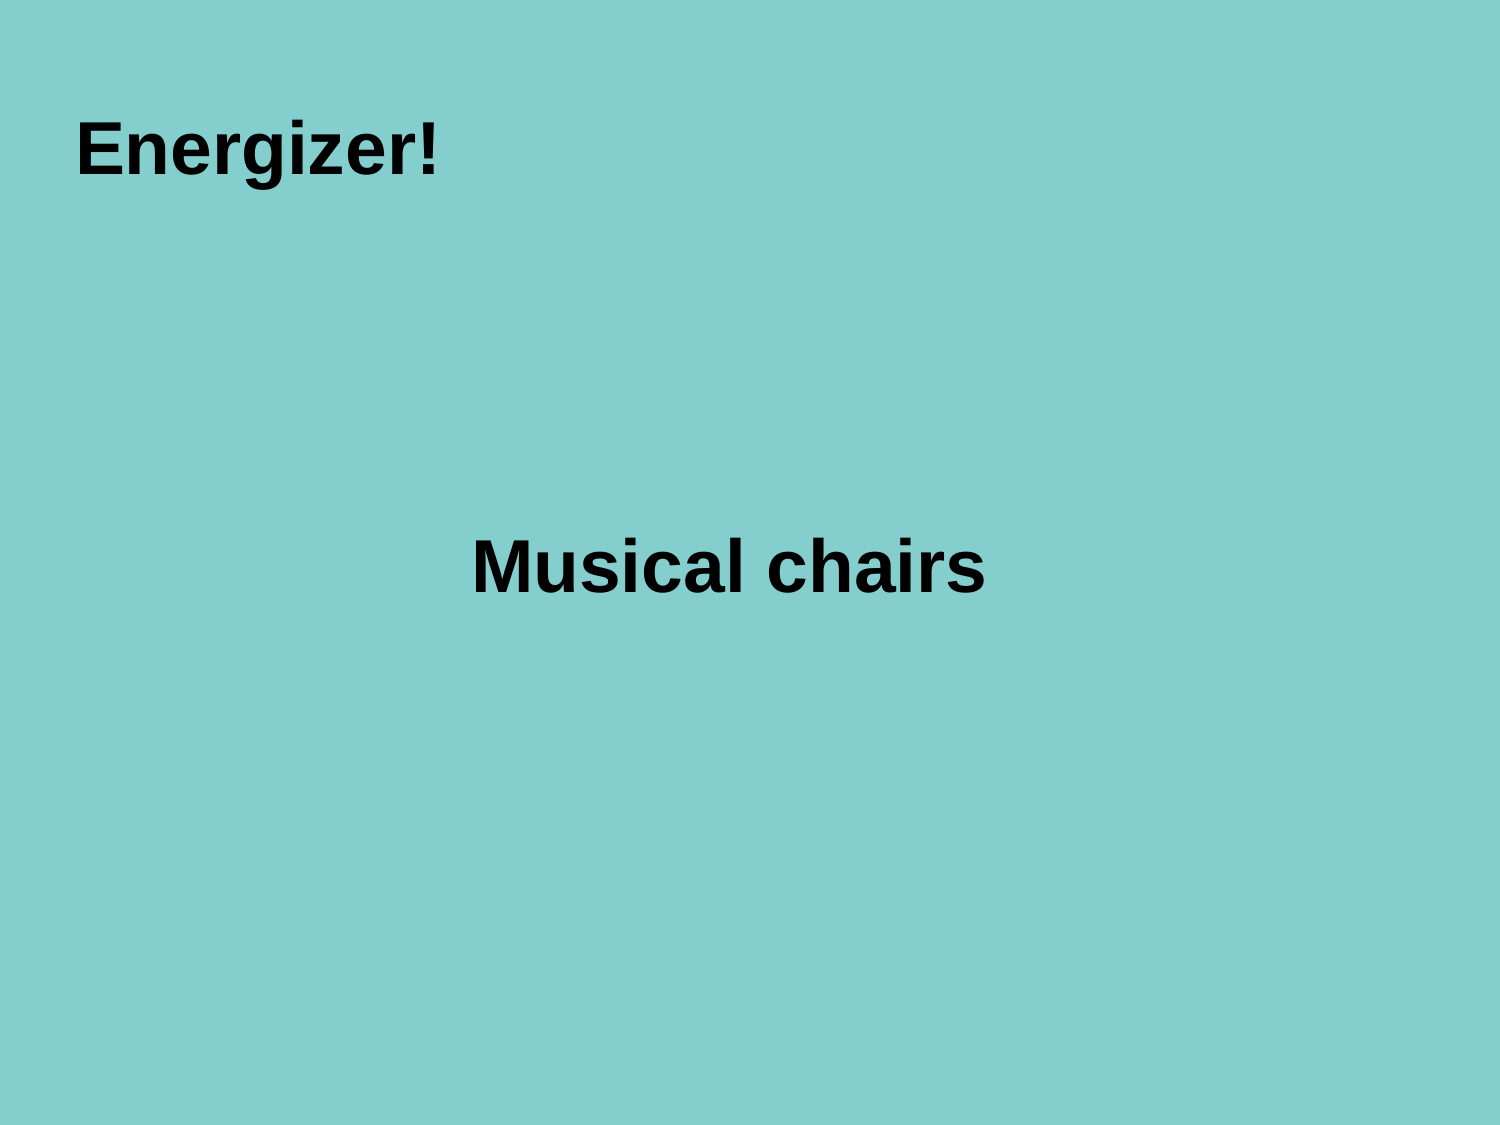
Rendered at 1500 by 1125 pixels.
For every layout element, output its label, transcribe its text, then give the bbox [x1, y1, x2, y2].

title Energizer! [75, 99, 1438, 300]
list Musical chairs [73, 299, 1386, 950]
